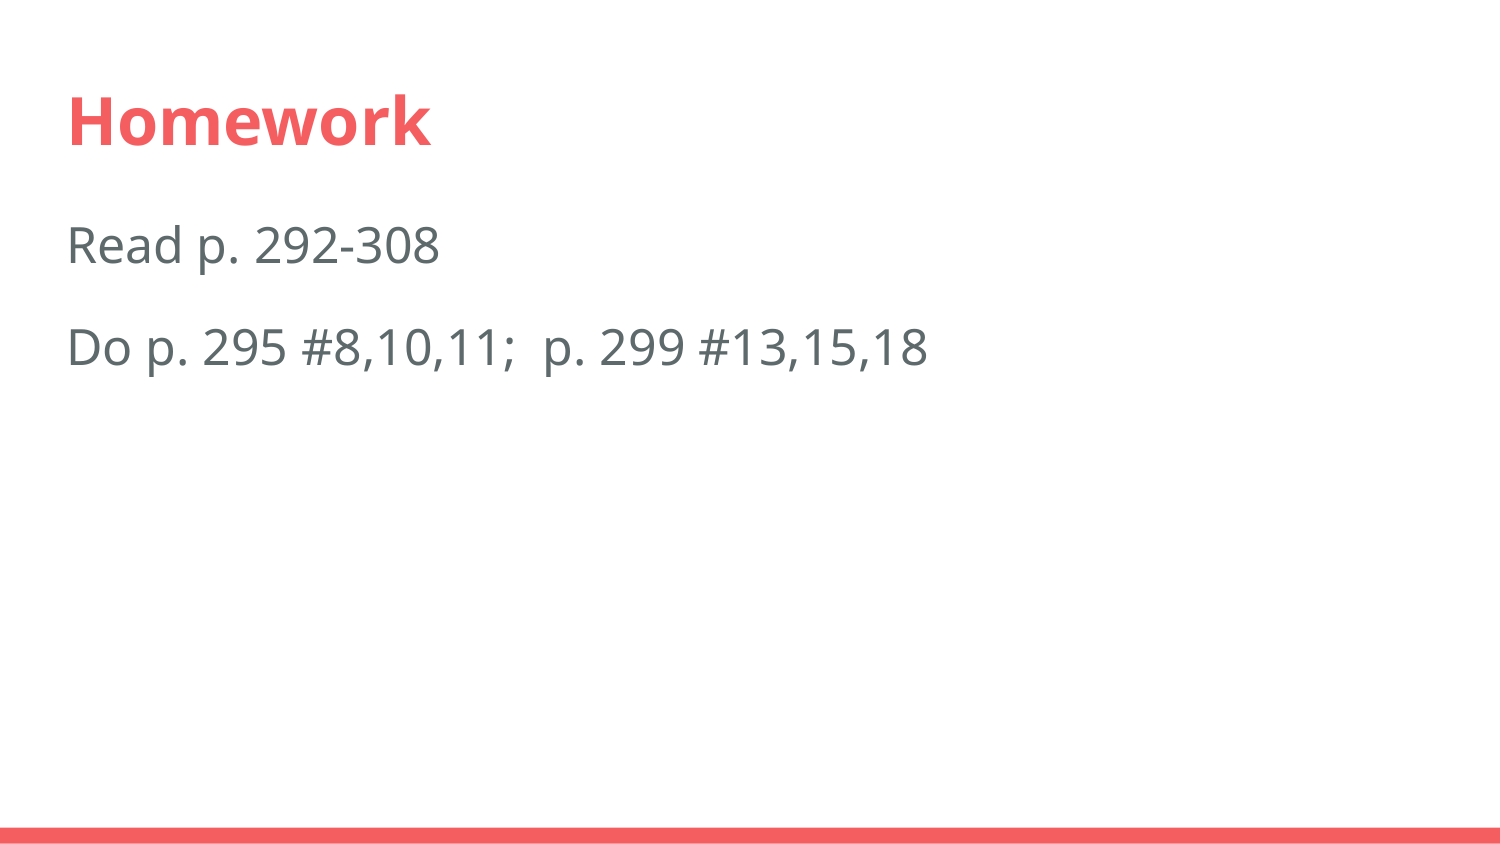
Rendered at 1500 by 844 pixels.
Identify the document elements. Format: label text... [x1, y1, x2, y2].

list Read p. 292-308 Do p. 295 #8,10,11; p. 299 #13,15,18 [51, 189, 1449, 750]
title Homework [51, 64, 1449, 167]
